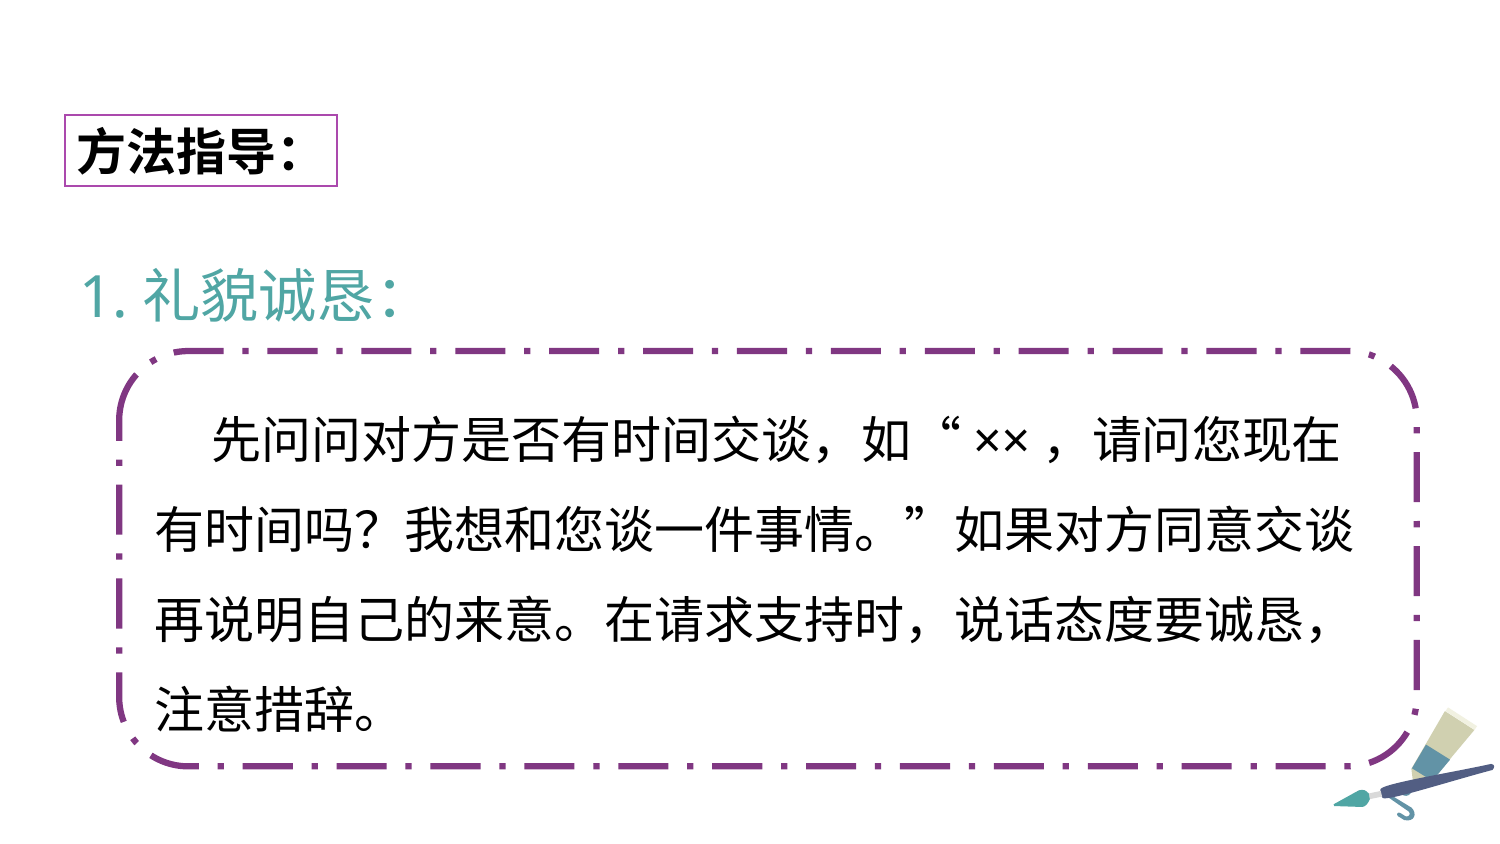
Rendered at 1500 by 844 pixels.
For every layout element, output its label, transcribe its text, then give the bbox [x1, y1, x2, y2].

text_box 先问问对方是否有时间交谈，如“××，请问您现在有时间吗？我想和您谈一件事情。”如果对方同意交谈再说明自己的来意。在请求支持时，说话态度要诚恳，注意措辞。 [119, 351, 1417, 767]
text_box 1.礼貌诚恳： [64, 216, 980, 337]
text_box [1358, 708, 1481, 844]
text_box 方法指导： [64, 114, 338, 187]
